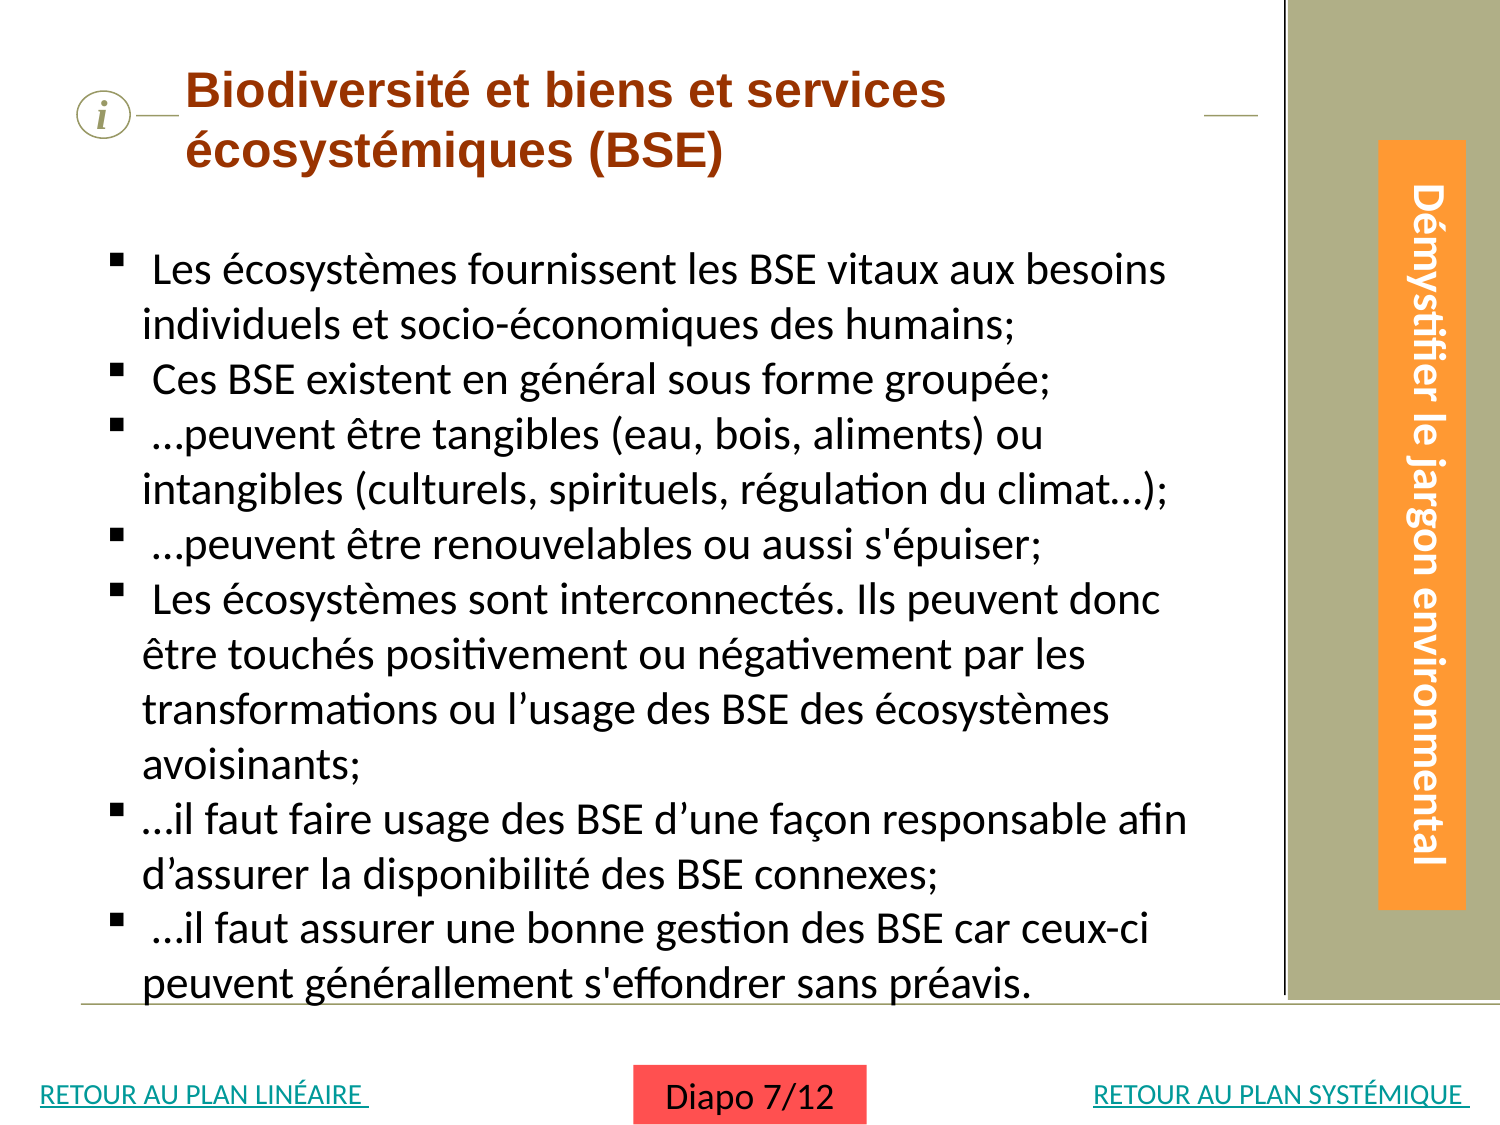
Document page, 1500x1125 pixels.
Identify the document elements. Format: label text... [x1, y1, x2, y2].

text_box RETOUR AU PLAN SYSTÉMIQUE [819, 1063, 1482, 1122]
text_box [292, 714, 1214, 865]
text_box Biodiversité et biens et services écosystémiques (BSE) [179, 51, 1204, 123]
text_box RETOUR AU PLAN LINÉAIRE [27, 1063, 623, 1122]
text_box Diapo 7/12 [633, 1064, 867, 1125]
text_box [77, 94, 90, 135]
text_box i [90, 82, 150, 153]
text_box Les écosystèmes fournissent les BSE vitaux aux besoins individuels et socio-économiques des humains; Ces BSE existent en général sous forme groupée; …peuvent être tangibles (eau, bois, aliments) ou intangibles (culturels, spirituels, régulation du climat…); …peuvent être renouvelables ou aussi s'épuiser; Les écosystèmes sont interconnectés. Ils peuvent donc être touchés positivement ou négativement par les transformations ou l’usage des BSE des écosystèmes avoisinants; …il faut faire usage des BSE d’une façon responsable afin d’assurer la disponibilité des BSE connexes; …il faut assurer une bonne gestion des BSE car ceux-ci peuvent générallement s'effondrer sans préavis. [91, 231, 1258, 958]
text_box [1287, 0, 1500, 1000]
text_box Démystifier le jargon environmental [1378, 140, 1466, 911]
